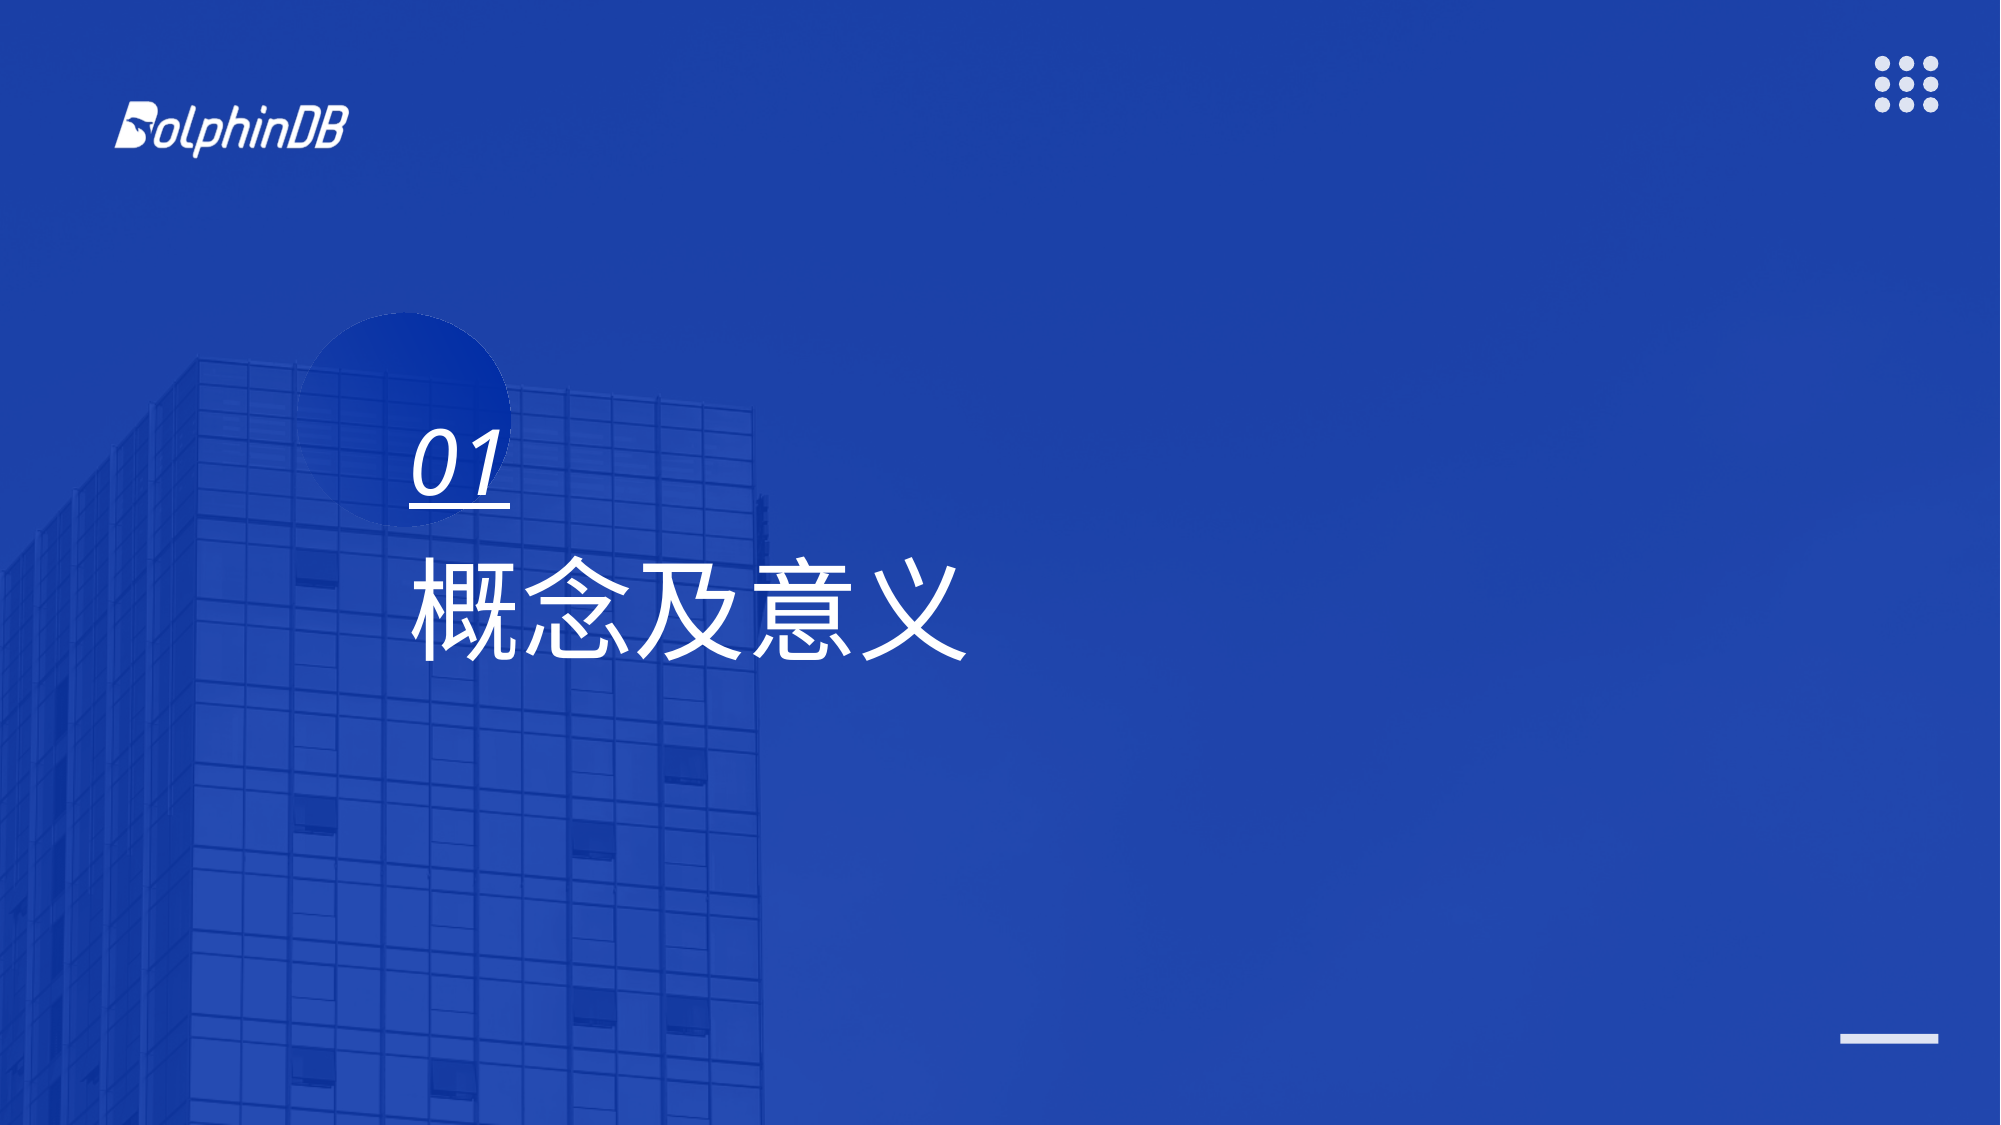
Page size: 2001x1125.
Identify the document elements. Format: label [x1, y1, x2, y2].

picture [0, 0, 2000, 1125]
text_box [1874, 55, 1939, 113]
